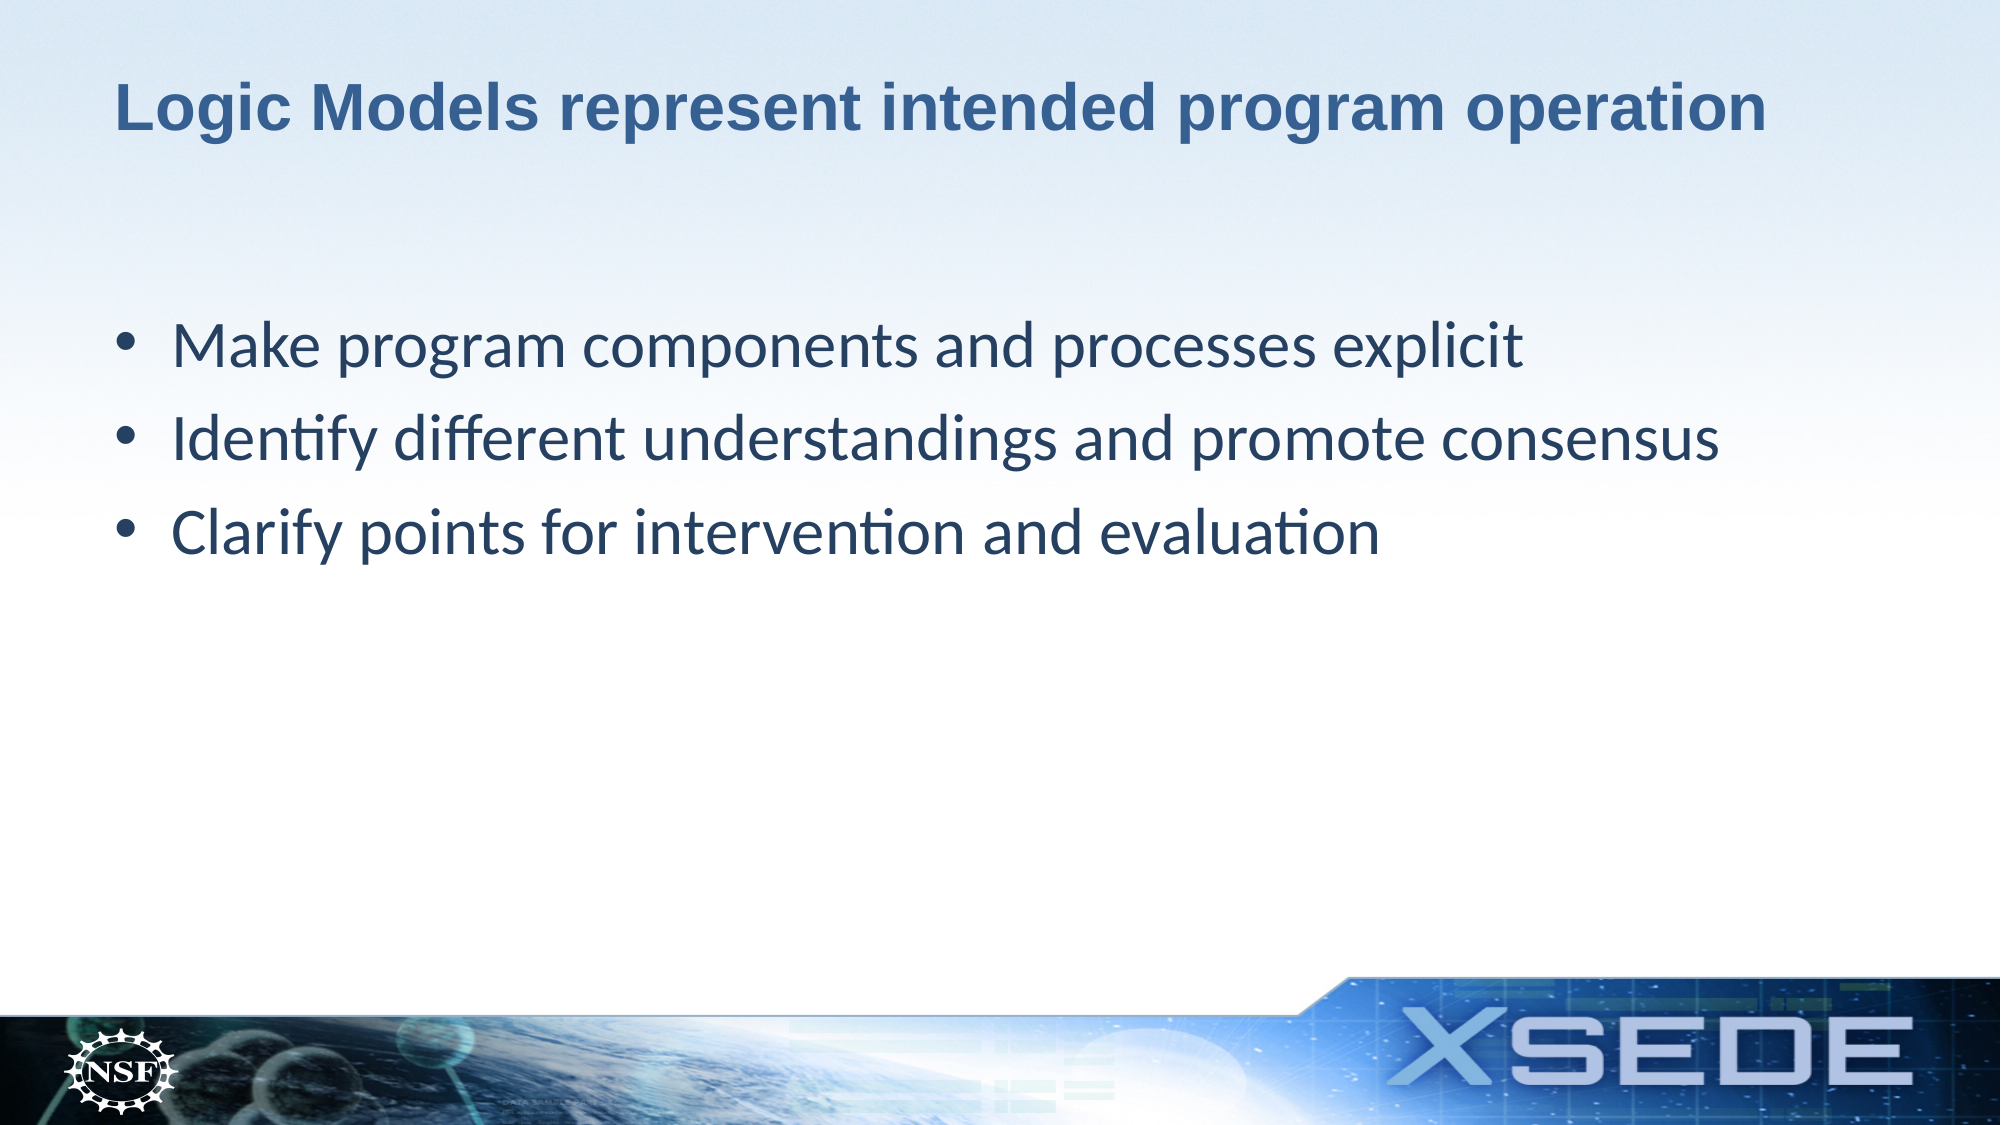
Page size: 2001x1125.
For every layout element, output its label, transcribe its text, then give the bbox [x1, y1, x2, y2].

picture [0, 0, 2000, 1125]
title Logic Models represent intended program operation [99, 44, 1901, 163]
list Make program components and processes explicit Identify different understandings and promote consensus Clarify points for intervention and evaluation [99, 199, 1901, 963]
